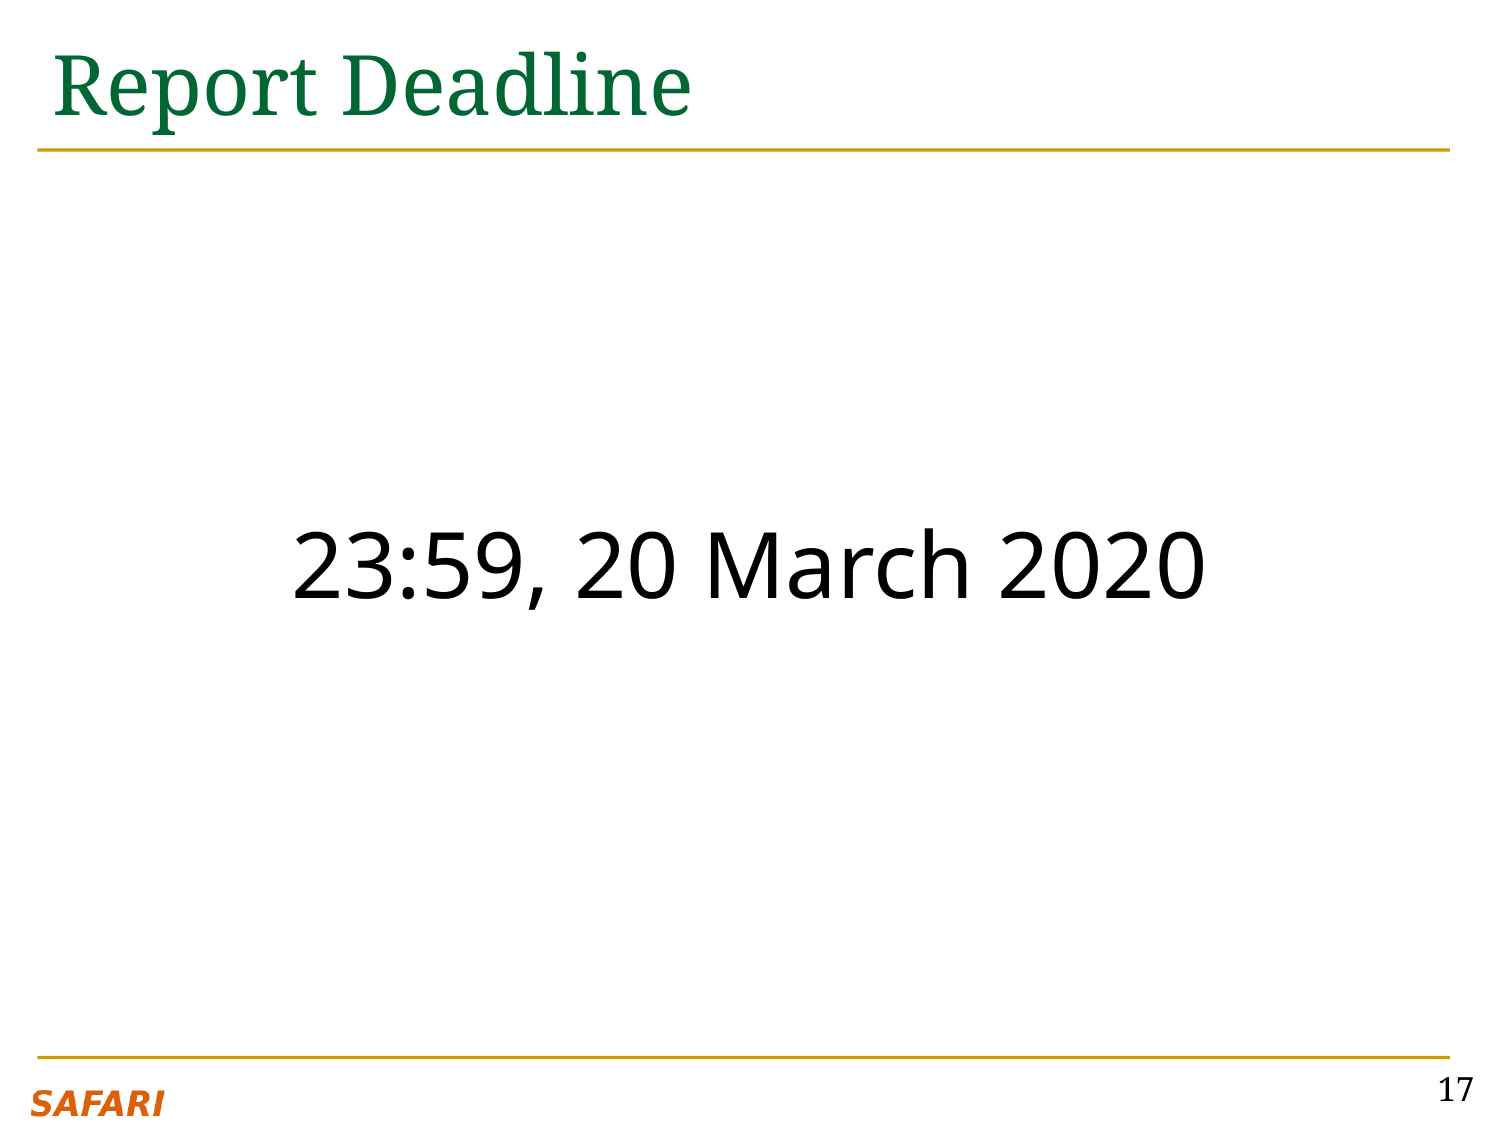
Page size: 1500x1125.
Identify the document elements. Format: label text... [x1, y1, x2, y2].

text_box 23:59, 20 March 2020 [276, 499, 1224, 624]
slide_number 17 [1139, 1045, 1490, 1121]
picture [29, 1083, 169, 1124]
title Report Deadline [37, 24, 1450, 170]
